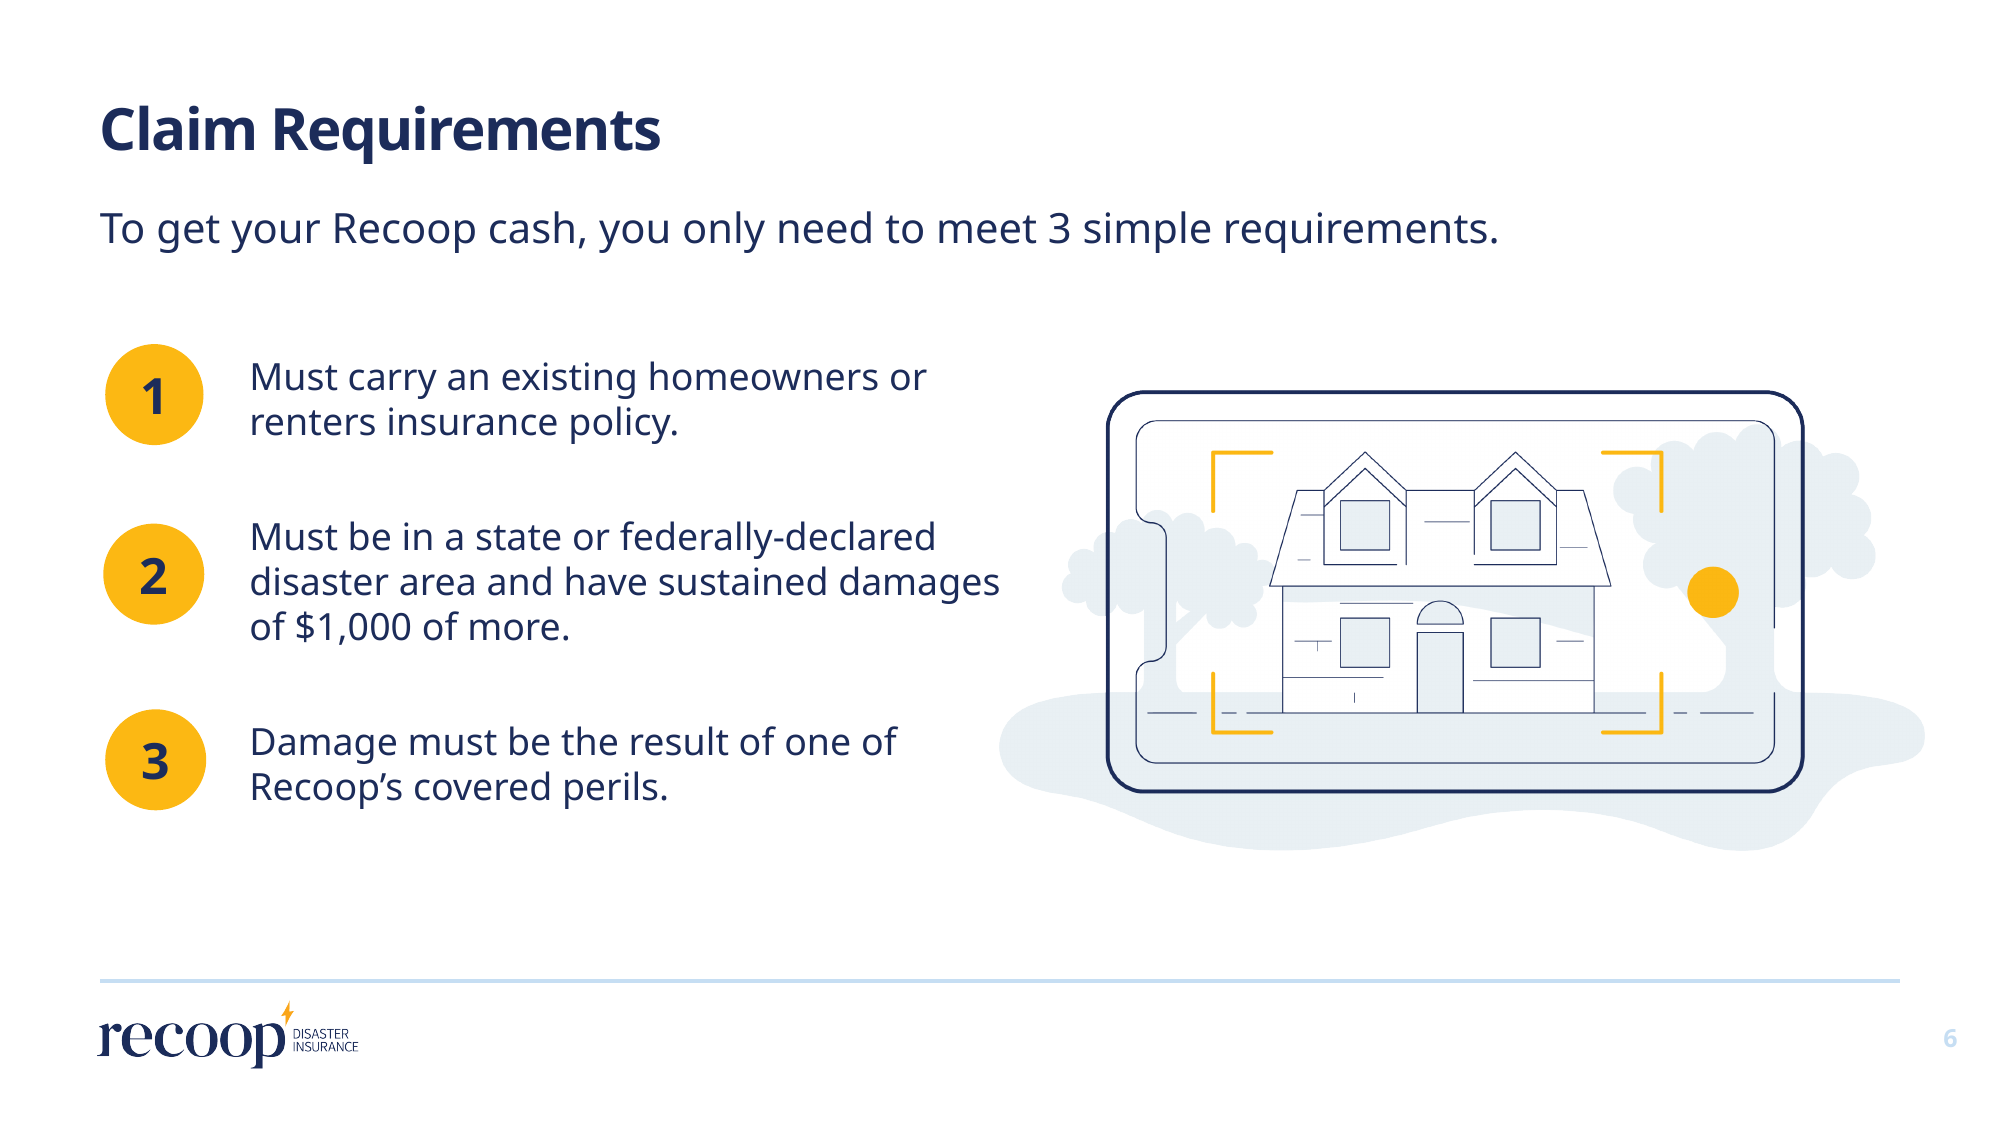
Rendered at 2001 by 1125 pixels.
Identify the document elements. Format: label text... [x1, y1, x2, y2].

title Claim Requirements [99, 99, 839, 166]
text_box Must carry an existing homeowners or renters insurance policy. Must be in a state or federally-declared disaster area and have sustained damages of $1,000 of more. Damage must be the result of one of Recoop’s covered perils. [249, 352, 1036, 809]
picture [79, 989, 376, 1079]
text_box 1 [104, 343, 205, 447]
text_box 2 [102, 522, 206, 626]
picture [999, 390, 1925, 851]
text_box 3 [104, 708, 208, 812]
text_box To get your Recoop cash, you only need to meet 3 simple requirements. [99, 201, 1722, 252]
